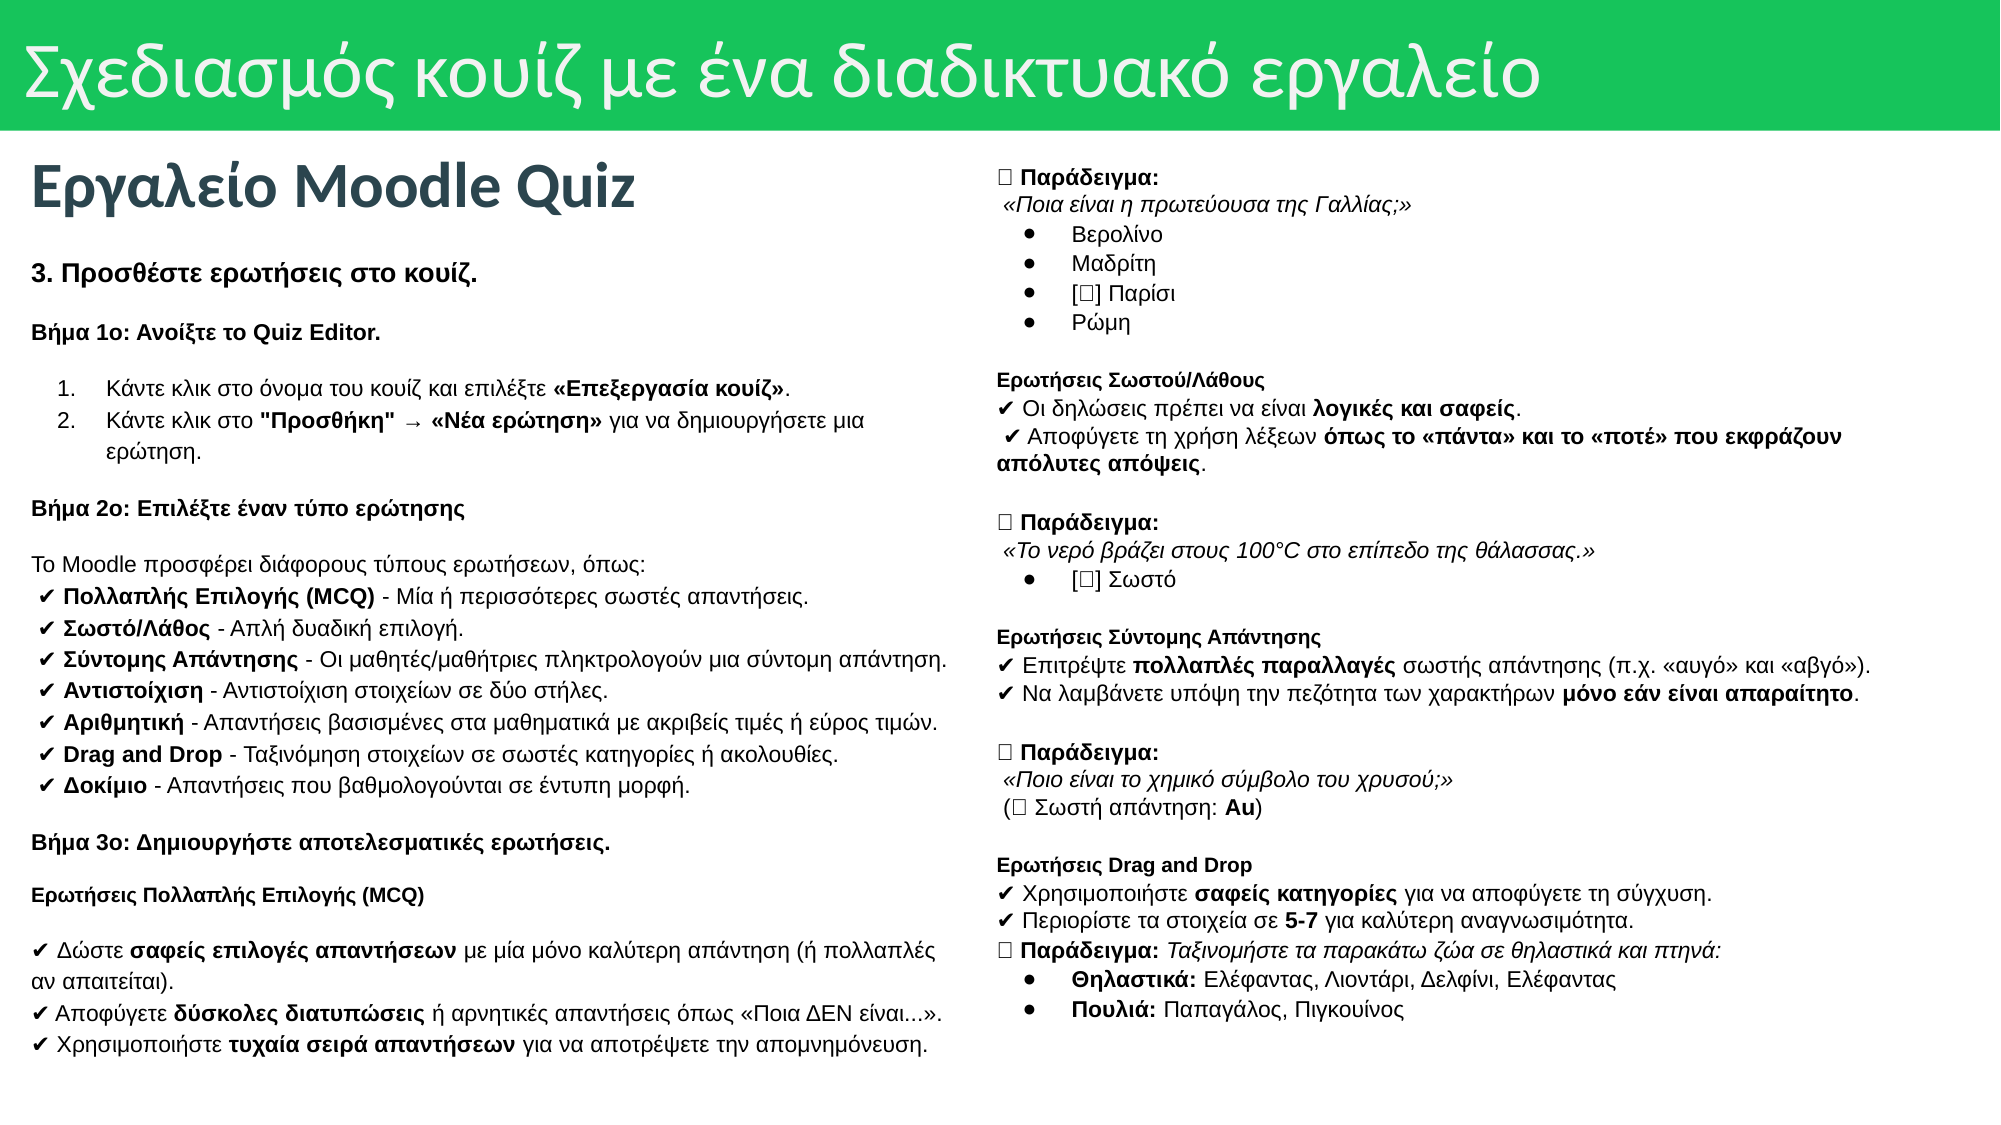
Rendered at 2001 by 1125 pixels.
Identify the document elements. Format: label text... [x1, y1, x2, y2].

title Σχεδιασμός κουίζ με ένα διαδικτυακό εργαλείο [16, 13, 1976, 131]
list 🔹 Παράδειγμα: «Ποια είναι η πρωτεύουσα της Γαλλίας;» Βερολίνο Μαδρίτη [✅] Παρίσι Ρώμη Ερωτήσεις Σωστού/Λάθους ✔ Οι δηλώσεις πρέπει να είναι λογικές και σαφείς. ✔ Αποφύγετε τη χρήση λέξεων όπως το «πάντα» και το «ποτέ» που εκφράζουν απόλυτες απόψεις. 🔹 Παράδειγμα: «Το νερό βράζει στους 100°C στο επίπεδο της θάλασσας.» [✅] Σωστό Ερωτήσεις Σύντομης Απάντησης ✔ Επιτρέψτε πολλαπλές παραλλαγές σωστής απάντησης (π.χ. «αυγό» και «αβγό»). ✔ Να λαμβάνετε υπόψη την πεζότητα των χαρακτήρων μόνο εάν είναι απαραίτητο. 🔹 Παράδειγμα: «Ποιο είναι το χημικό σύμβολο του χρυσού;» (✅ Σωστή απάντηση: Au) Ερωτήσεις Drag and Drop ✔ Χρησιμοποιήστε σαφείς κατηγορίες για να αποφύγετε τη σύγχυση. ✔ Περιορίστε τα στοιχεία σε 5-7 για καλύτερη αναγνωσιμότητα. 🔹 Παράδειγμα: Ταξινομήστε τα παρακάτω ζώα σε θηλαστικά και πτηνά: Θηλαστικά: Ελέφαντας, Λιοντάρι, Δελφίνι, Ελέφαντας Πουλιά: Παπαγάλος, Πιγκουίνος [981, 154, 1956, 1118]
list Εργαλείο Moodle Quiz 3. Προσθέστε ερωτήσεις στο κουίζ. Βήμα 1ο: Ανοίξτε το Quiz Editor. Κάντε κλικ στο όνομα του κουίζ και επιλέξτε «Επεξεργασία κουίζ». Κάντε κλικ στο "Προσθήκη" → «Νέα ερώτηση» για να δημιουργήσετε μια ερώτηση. Βήμα 2ο: Επιλέξτε έναν τύπο ερώτησης Το Moodle προσφέρει διάφορους τύπους ερωτήσεων, όπως: ✔ Πολλαπλής Επιλογής (MCQ) - Μία ή περισσότερες σωστές απαντήσεις. ✔ Σωστό/Λάθος - Απλή δυαδική επιλογή. ✔ Σύντομης Απάντησης - Οι μαθητές/μαθήτριες πληκτρολογούν μια σύντομη απάντηση. ✔ Αντιστοίχιση - Αντιστοίχιση στοιχείων σε δύο στήλες. ✔ Αριθμητική - Απαντήσεις βασισμένες στα μαθηματικά με ακριβείς τιμές ή εύρος τιμών. ✔ Drag and Drop - Ταξινόμηση στοιχείων σε σωστές κατηγορίες ή ακολουθίες. ✔ Δοκίμιο - Απαντήσεις που βαθμολογούνται σε έντυπη μορφή. Βήμα 3ο: Δημιουργήστε αποτελεσματικές ερωτήσεις. Ερωτήσεις Πολλαπλής Επιλογής (MCQ) ✔ Δώστε σαφείς επιλογές απαντήσεων με μία μόνο καλύτερη απάντηση (ή πολλαπλές αν απαιτείται). ✔ Αποφύγετε δύσκολες διατυπώσεις ή αρνητικές απαντήσεις όπως «Ποια ΔΕΝ είναι...». ✔ Χρησιμοποιήστε τυχαία σειρά απαντήσεων για να αποτρέψετε την απομνημόνευση. [16, 144, 964, 1108]
